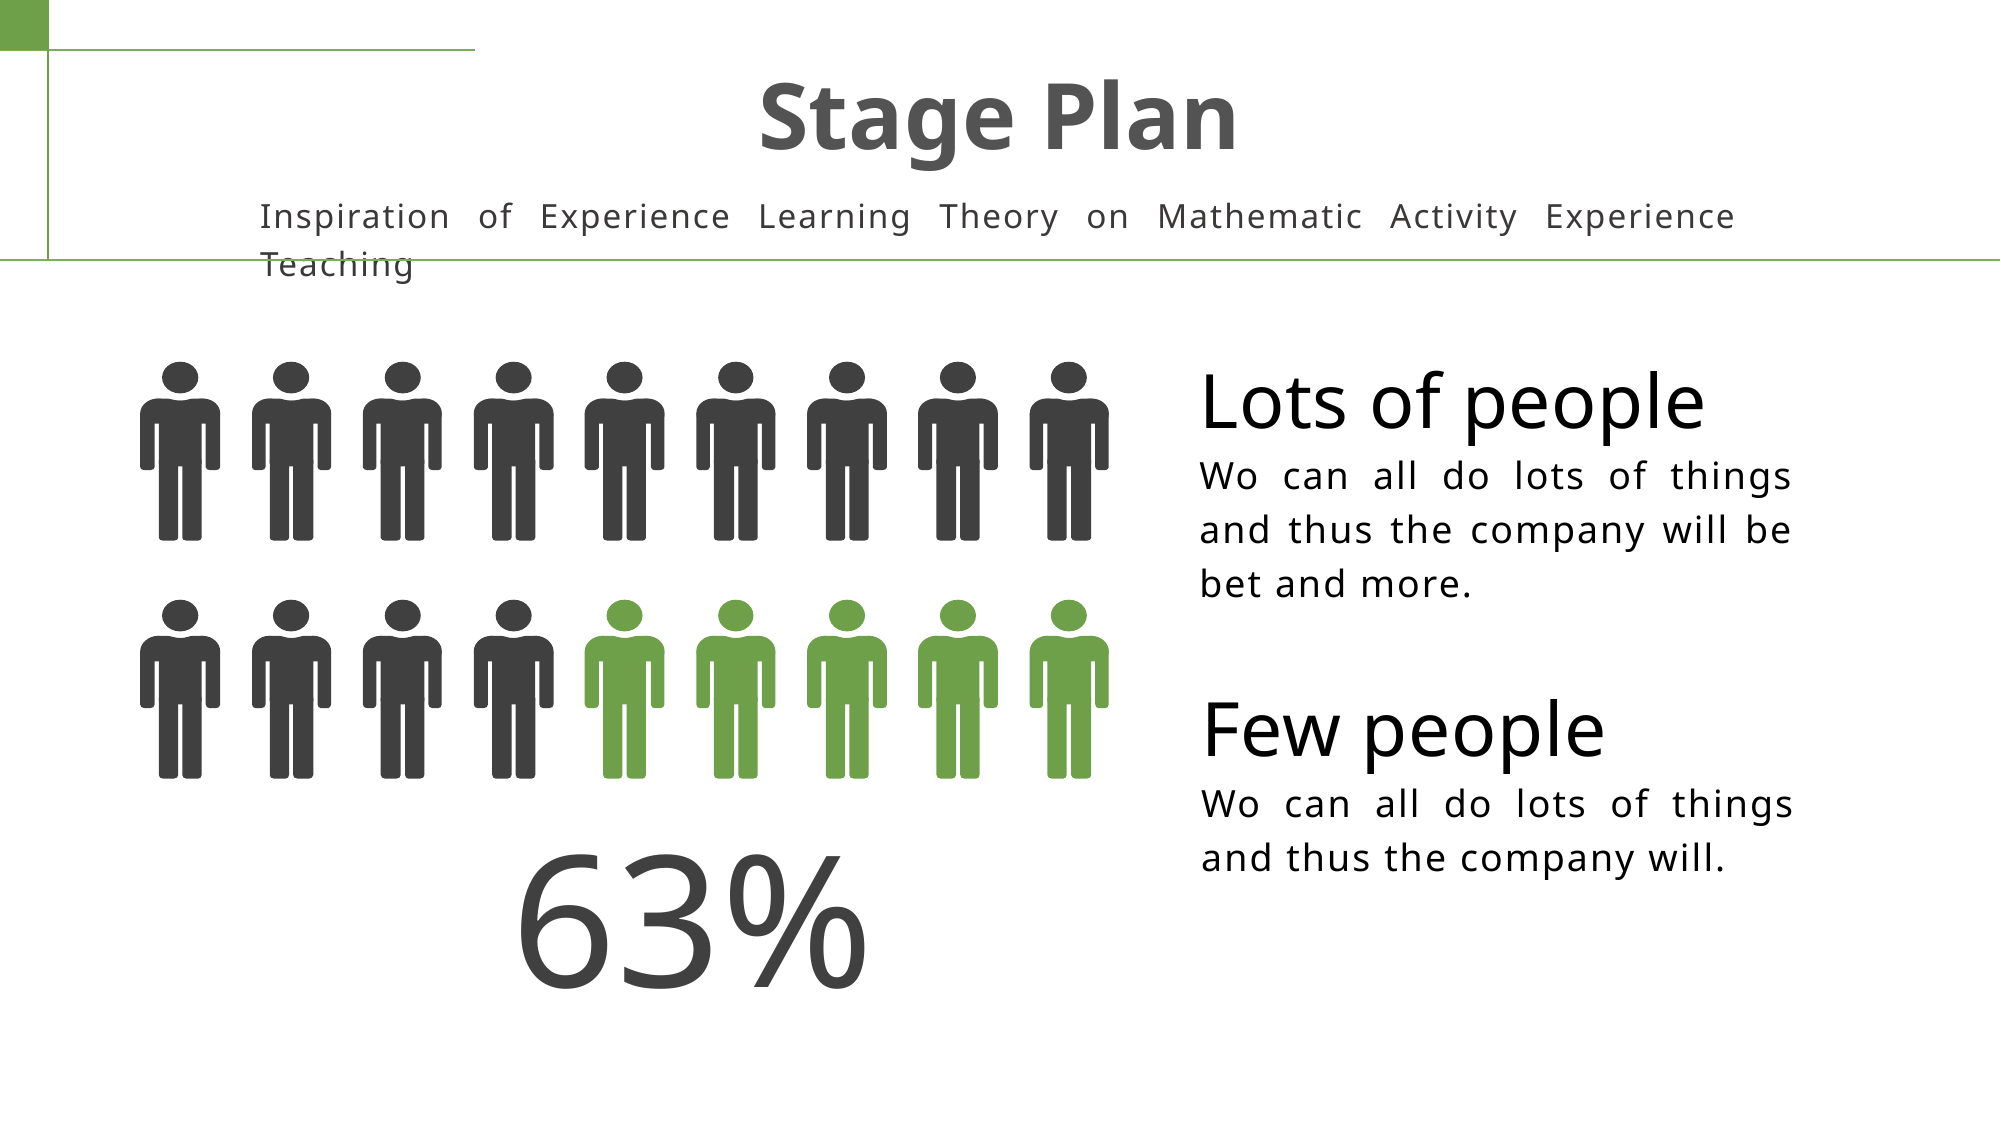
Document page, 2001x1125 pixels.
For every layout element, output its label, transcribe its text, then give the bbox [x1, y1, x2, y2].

text_box Lots of people Wo can all do lots of things and thus the company will be bet and more. [1184, 327, 1810, 613]
text_box [0, 0, 47, 49]
text_box Stage Plan [743, 50, 1257, 176]
text_box Inspiration of Experience Learning Theory on Mathematic Activity Experience Teaching [245, 261, 1755, 291]
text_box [140, 599, 1109, 779]
text_box Inspiration of Experience Learning Theory on Mathematic Activity Experience Teaching [245, 180, 1755, 259]
text_box Few people Wo can all do lots of things and thus the company will. [1186, 655, 1811, 887]
text_box 63% [496, 797, 1006, 1032]
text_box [140, 361, 1109, 541]
